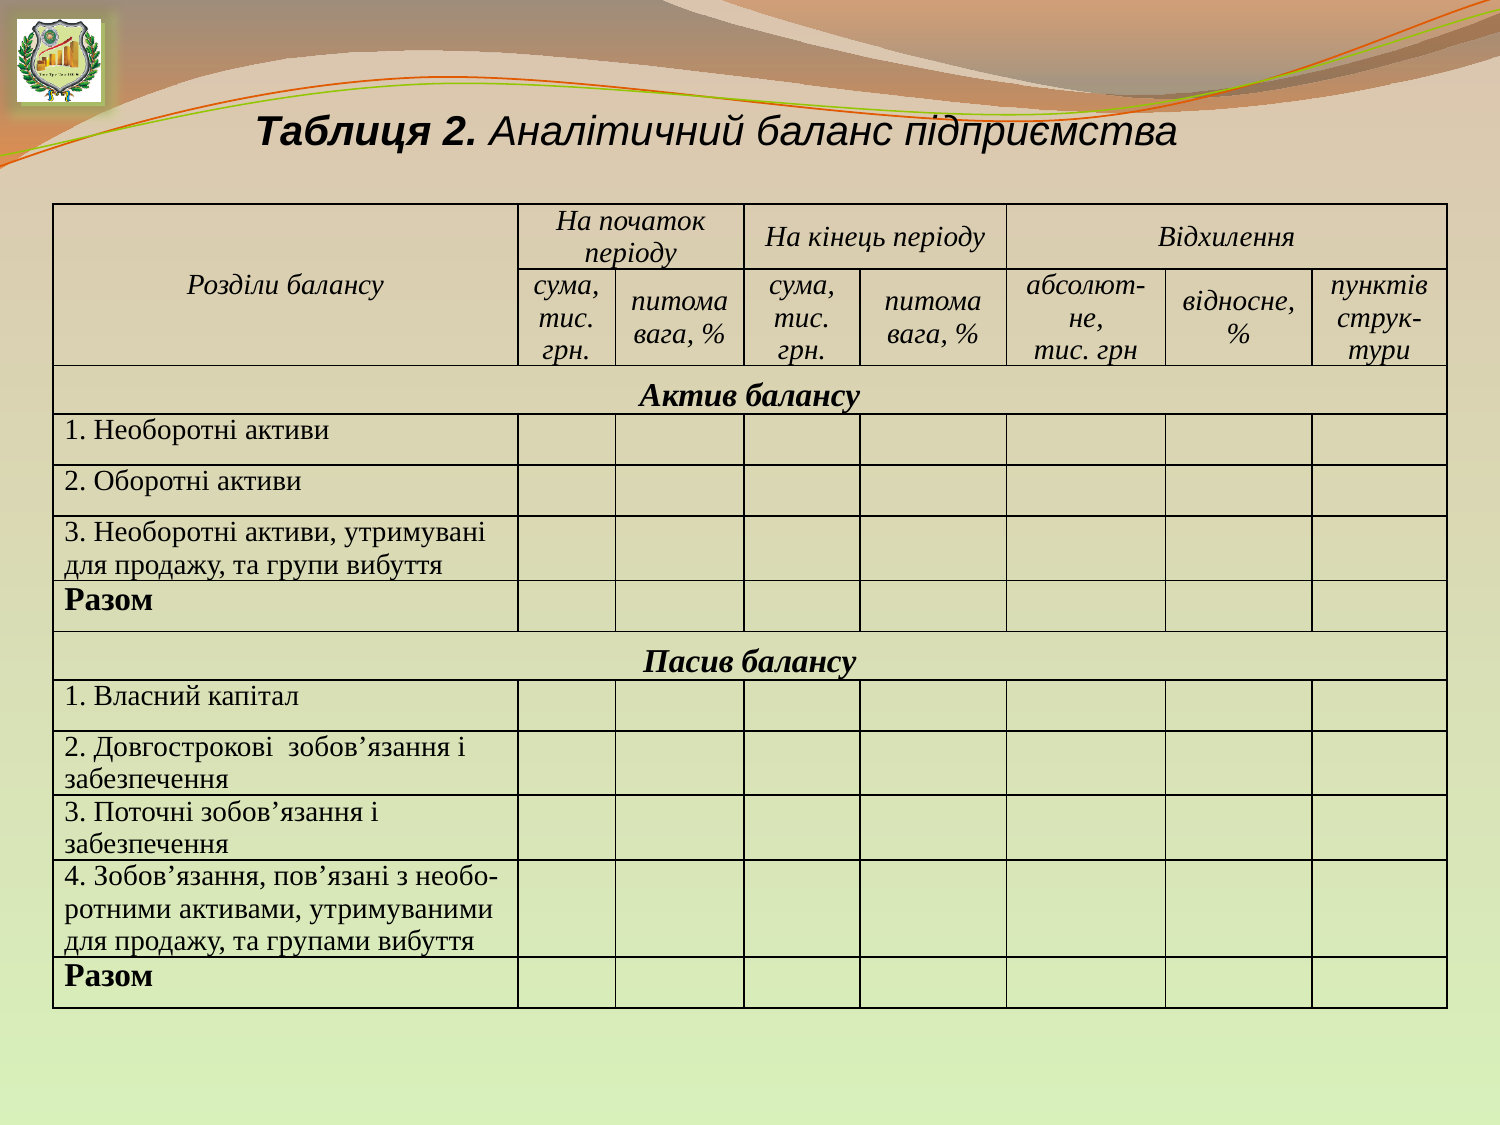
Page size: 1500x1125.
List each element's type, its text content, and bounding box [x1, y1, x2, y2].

table_cell [1007, 415, 1165, 464]
table_cell [1166, 415, 1311, 464]
table_cell [616, 796, 743, 859]
table_cell [745, 466, 859, 515]
table_cell [861, 861, 1006, 956]
table_cell 2. Оборотні активи [54, 466, 517, 515]
table_cell [1166, 861, 1311, 956]
table_cell [1313, 517, 1446, 580]
table_cell [861, 732, 1006, 794]
table_header Відхилення [1007, 205, 1446, 268]
table_cell [519, 861, 615, 956]
table_cell [861, 415, 1006, 464]
table_cell [745, 581, 859, 631]
table_cell [861, 466, 1006, 515]
table_cell [861, 581, 1006, 631]
table_cell пунктів струк-тури [1313, 270, 1446, 365]
table_cell [1313, 415, 1446, 464]
table_cell [1166, 466, 1311, 515]
table_cell [519, 466, 615, 515]
table_cell [745, 517, 859, 580]
table_cell [519, 796, 615, 859]
table_cell сума, тис. грн. [519, 270, 615, 365]
table_cell [519, 681, 615, 730]
table_cell [1007, 958, 1165, 1007]
table_cell [1313, 681, 1446, 730]
table_cell [1313, 732, 1446, 794]
table_cell [745, 861, 859, 956]
table_header Розділи балансу [54, 205, 517, 365]
table_cell [616, 517, 743, 580]
table_cell питома вага, % [616, 270, 743, 365]
table_cell [861, 958, 1006, 1007]
table_cell 3. Поточні зобов’язання і забезпечення [54, 796, 517, 859]
table_cell [519, 732, 615, 794]
table_cell [519, 415, 615, 464]
table_header На початок періоду [519, 205, 743, 268]
table_cell [616, 581, 743, 631]
table_cell відносне,% [1166, 270, 1311, 365]
table_cell [616, 681, 743, 730]
table_cell [616, 466, 743, 515]
table_cell [616, 415, 743, 464]
table_cell 1. Власний капітал [54, 681, 517, 730]
table_cell 3. Необоротні активи, утримувані для продажу, та групи вибуття [54, 517, 517, 580]
table_cell Разом [54, 958, 517, 1007]
table_cell 4. Зобов’язання, пов’язані з необо-ротними активами, утримуваними для продажу, та групами вибуття [54, 861, 517, 956]
table_cell [1007, 732, 1165, 794]
table_cell [861, 517, 1006, 580]
table_cell [1007, 861, 1165, 956]
table_cell [745, 958, 859, 1007]
table_cell [1313, 796, 1446, 859]
table_cell [519, 958, 615, 1007]
table_cell [1166, 681, 1311, 730]
table_cell Актив балансу [54, 366, 1446, 413]
table_cell [745, 415, 859, 464]
table_cell [861, 796, 1006, 859]
table_cell [1166, 732, 1311, 794]
table_cell питома вага, % [861, 270, 1006, 365]
table_cell [1007, 581, 1165, 631]
table_cell [745, 732, 859, 794]
table_cell [861, 681, 1006, 730]
table_cell [519, 581, 615, 631]
table_cell абсолют-не, тис. грн [1007, 270, 1165, 365]
table_cell [1313, 581, 1446, 631]
table_cell [1313, 958, 1446, 1007]
table_cell [1007, 681, 1165, 730]
table_cell Пасив балансу [54, 632, 1446, 679]
table_cell [1166, 796, 1311, 859]
table_cell [1007, 517, 1165, 580]
picture [17, 18, 101, 102]
table_cell [616, 958, 743, 1007]
table_cell [1166, 581, 1311, 631]
table_cell сума, тис. грн. [745, 270, 859, 365]
text_box Таблиця 2. Аналітичний баланс підприємства [198, 96, 1194, 154]
table_cell [519, 517, 615, 580]
table_cell [616, 861, 743, 956]
table_header На кінець періоду [745, 205, 1006, 268]
table_cell [1313, 861, 1446, 956]
table_cell [1007, 796, 1165, 859]
table_cell 1. Необоротні активи [54, 415, 517, 464]
table_cell [616, 732, 743, 794]
table_cell [745, 796, 859, 859]
table_cell [1313, 466, 1446, 515]
table_cell [745, 681, 859, 730]
table_cell [1007, 466, 1165, 515]
table_cell 2. Довгострокові зобов’язання і забезпечення [54, 732, 517, 794]
table_cell [1166, 958, 1311, 1007]
table_cell Разом [54, 581, 517, 631]
table_cell [1166, 517, 1311, 580]
